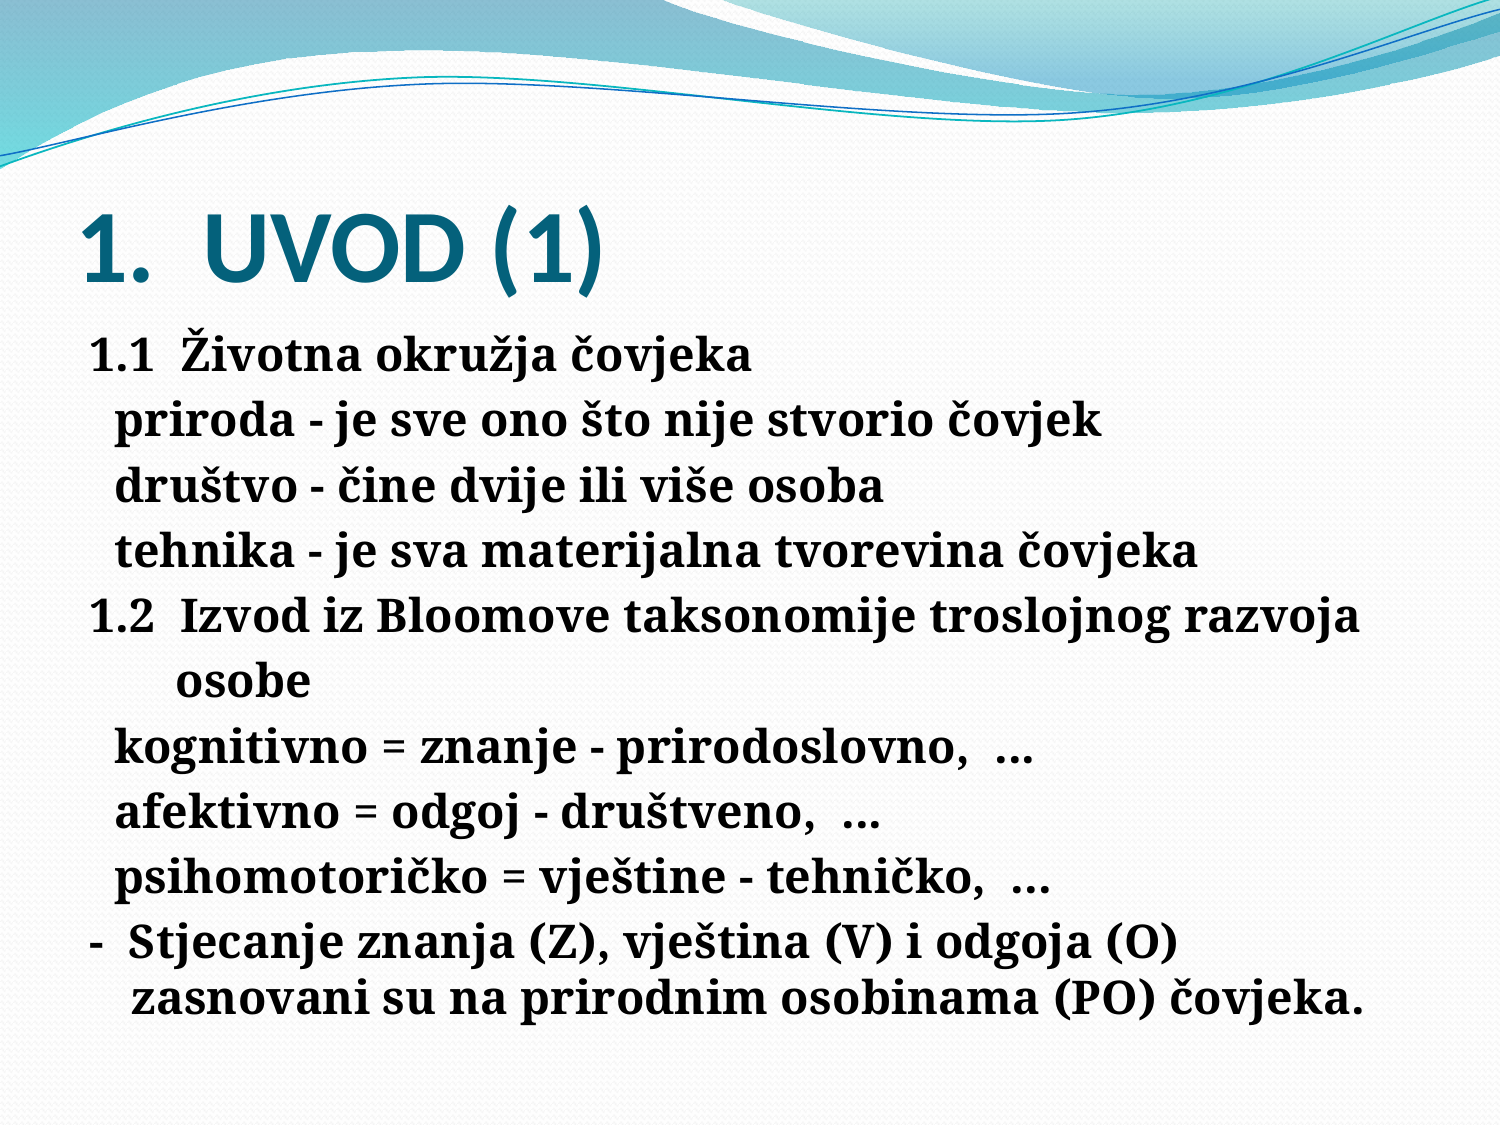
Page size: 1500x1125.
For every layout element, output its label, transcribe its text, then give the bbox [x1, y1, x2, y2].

list 1.1 Životna okružja čovjeka priroda - je sve ono što nije stvorio čovjek društvo - čine dvije ili više osoba tehnika - je sva materijalna tvorevina čovjeka 1.2 Izvod iz Bloomove taksonomije troslojnog razvoja osobe kognitivno = znanje - prirodoslovno, ... afektivno = odgoj - društveno, ... psihomotoričko = vještine - tehničko, ... - Stjecanje znanja (Z), vještina (V) i odgoja (O) zasnovani su na prirodnim osobinama (PO) čovjeka. [75, 317, 1425, 1038]
title 1. UVOD (1) [75, 115, 1425, 303]
